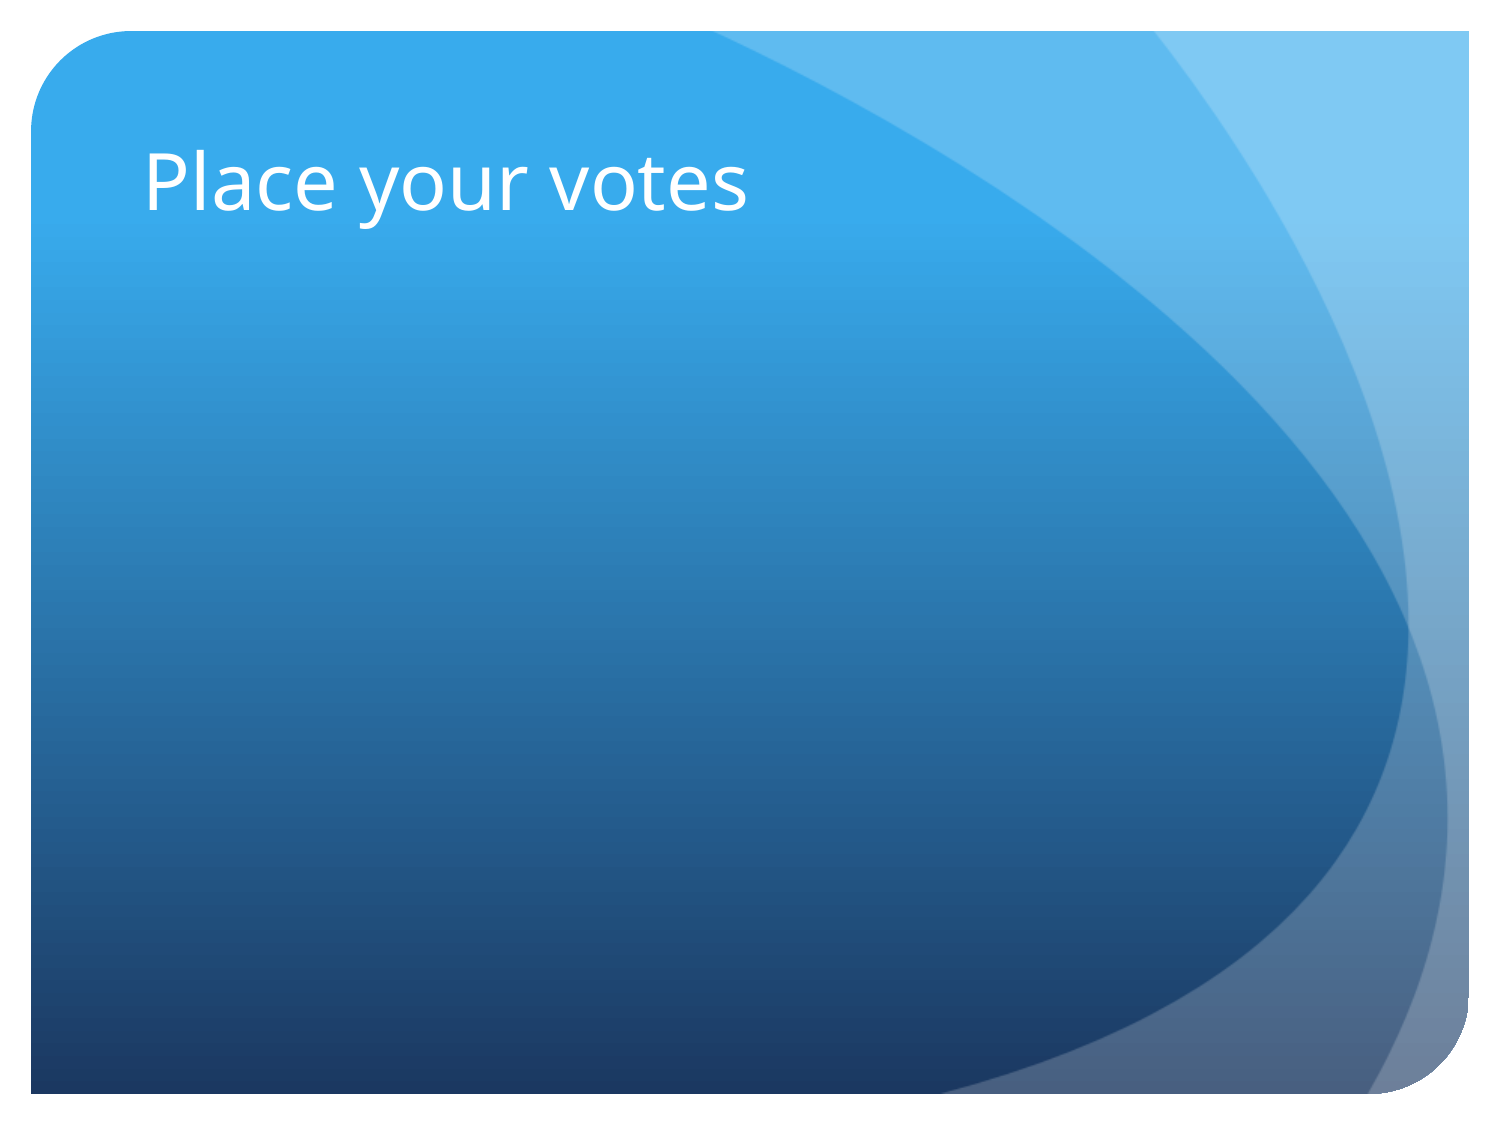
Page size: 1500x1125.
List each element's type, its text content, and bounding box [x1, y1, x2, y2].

picture [24, 30, 1473, 1094]
title Place your votes [127, 62, 1372, 234]
